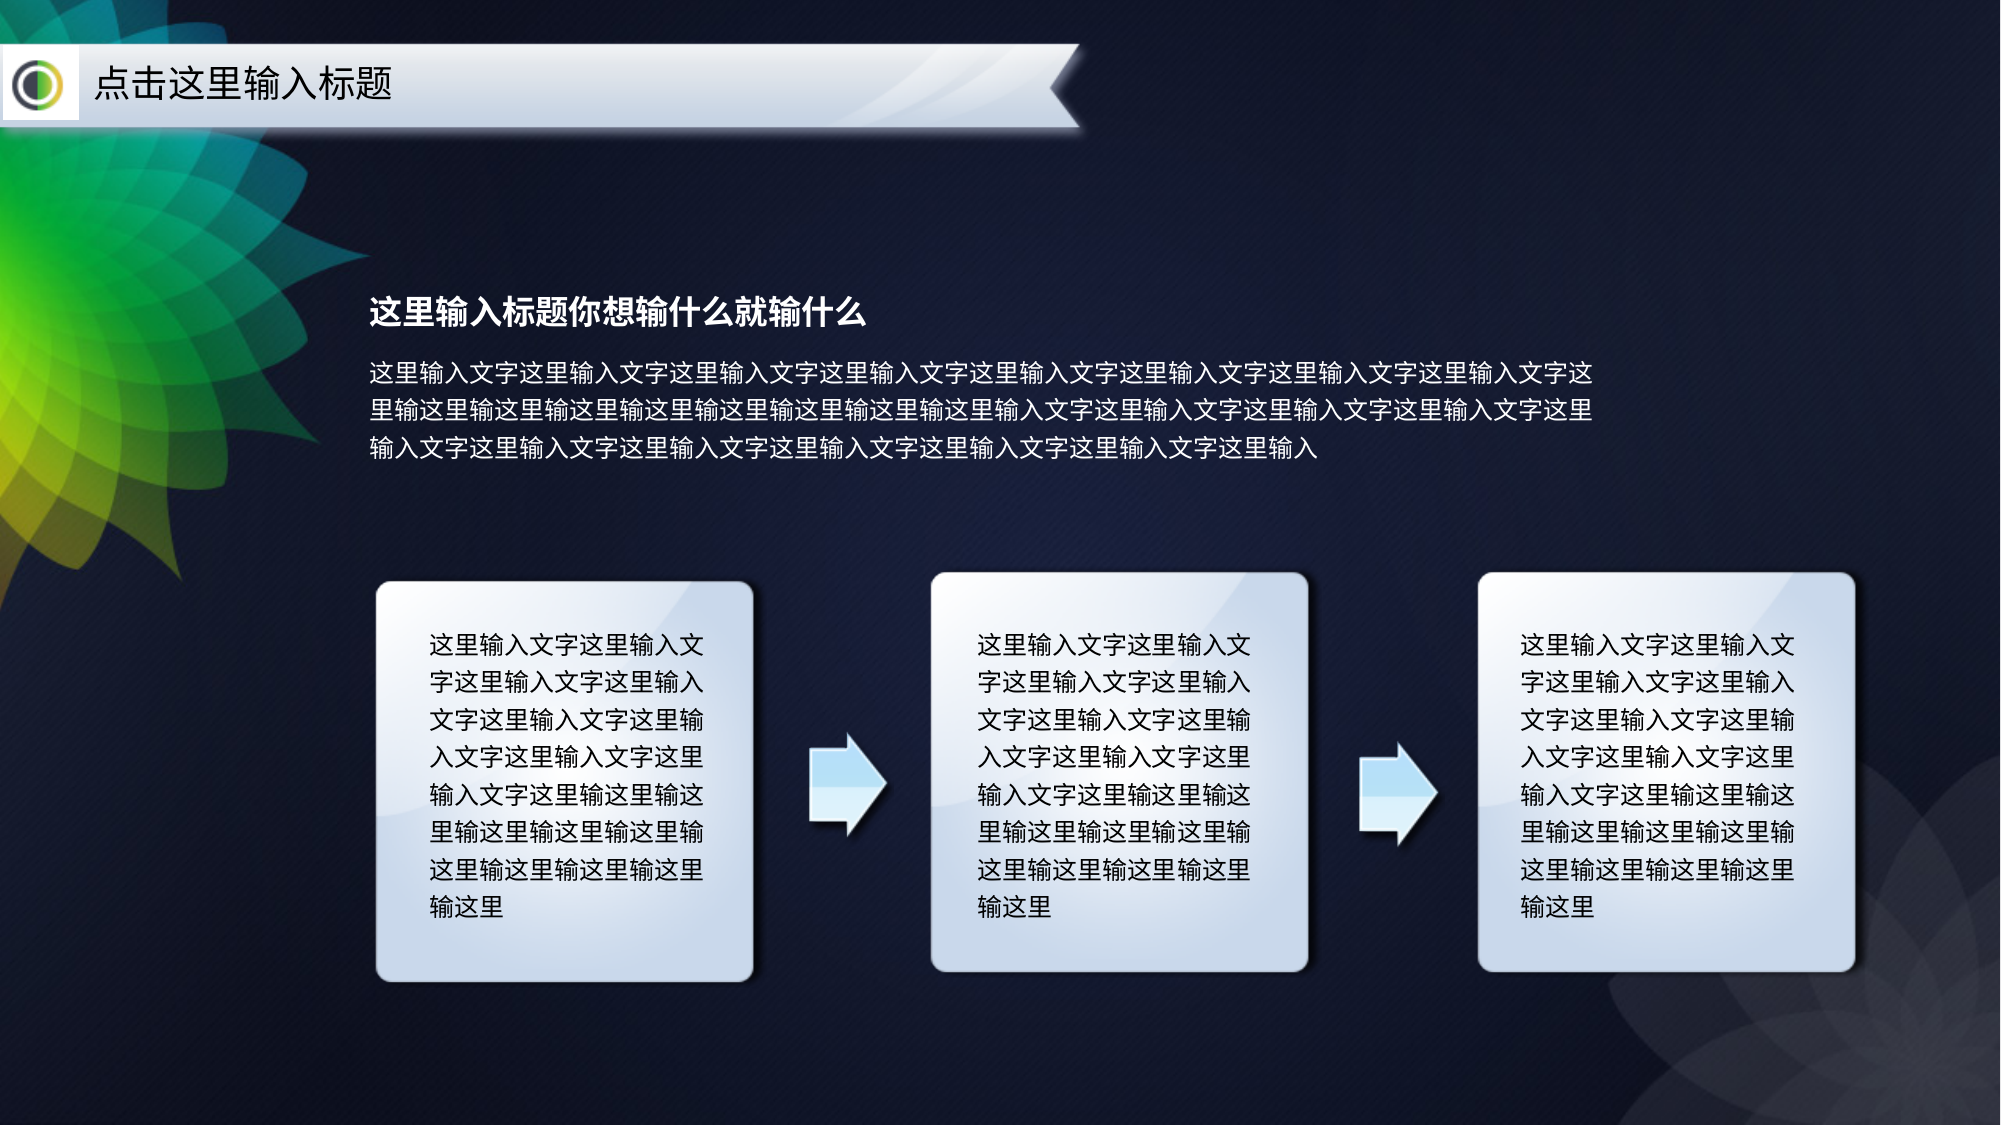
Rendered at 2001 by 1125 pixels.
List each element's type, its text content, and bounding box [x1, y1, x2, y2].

picture [0, 0, 2001, 1125]
text_box 这里输入文字这里输入文字这里输入文字这里输入文字这里输入文字这里输入文字这里输入文字这里输入文字这里输这里输这里输这里输这里输这里输这里输这里输这里输入文字这里输入文字这里输入文字这里输入文字这里输入文字这里输入文字这里输入文字这里输入文字这里输入文字这里输入文字这里输入 [354, 342, 1630, 470]
text_box 这里输入标题你想输什么就输什么 [354, 284, 1630, 339]
